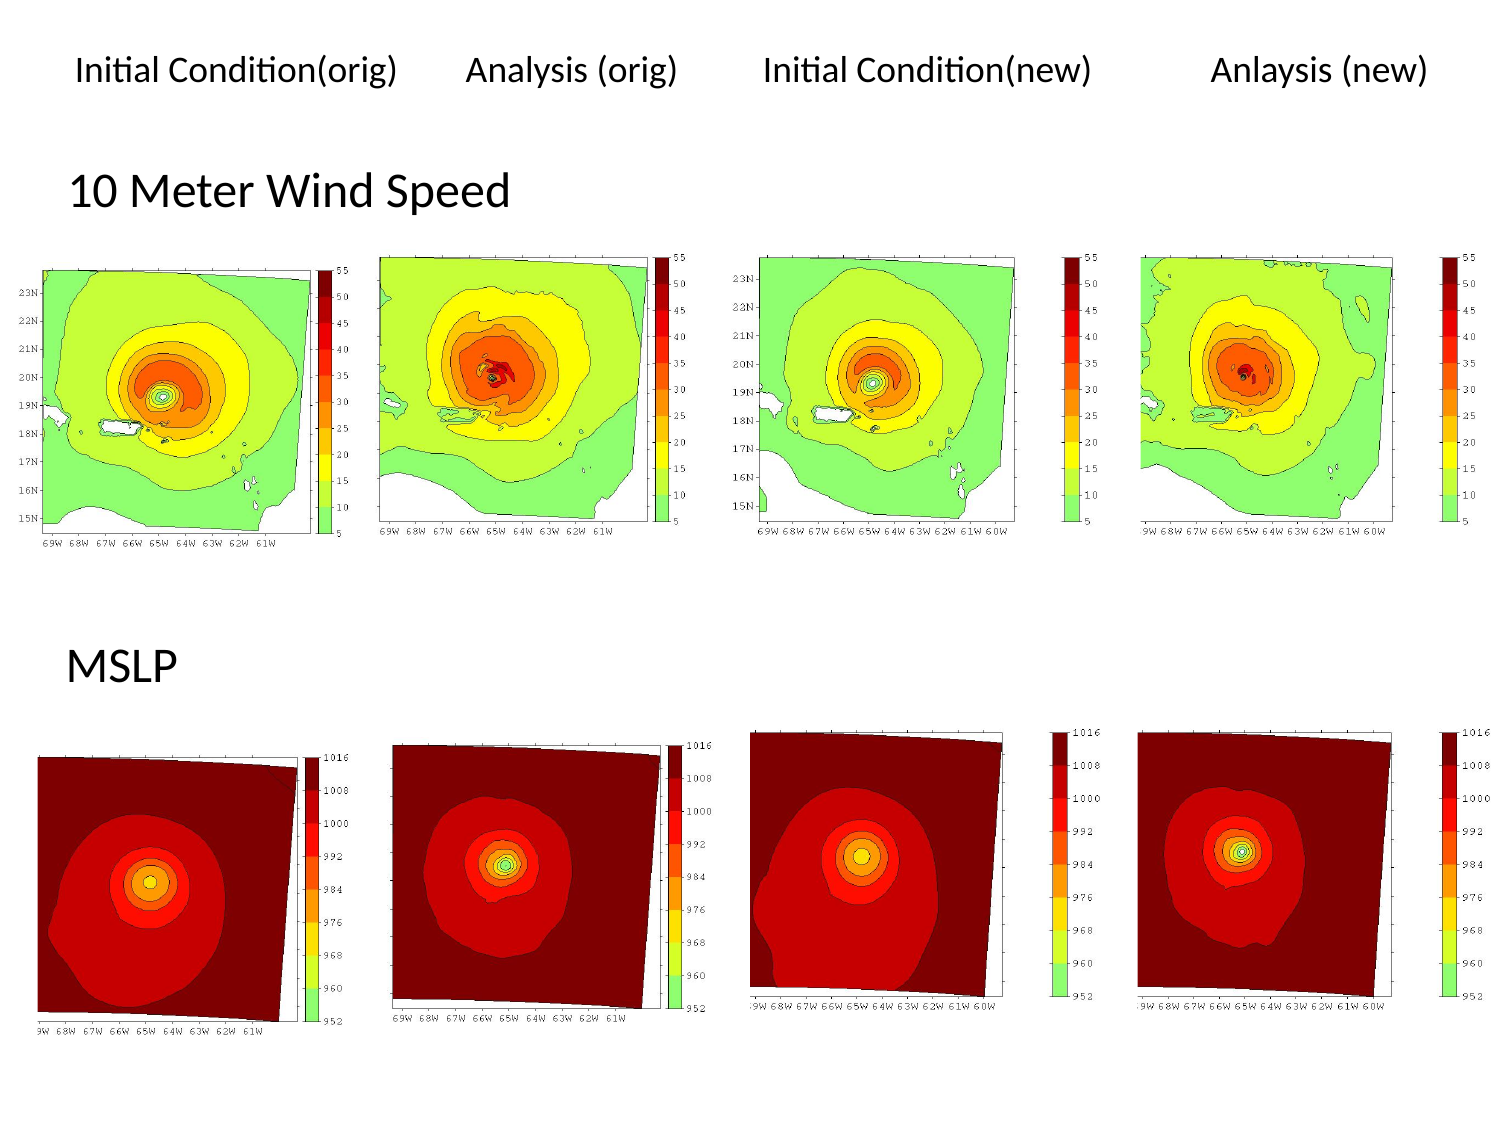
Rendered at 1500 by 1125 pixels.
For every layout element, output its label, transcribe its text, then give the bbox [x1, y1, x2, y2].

picture [0, 262, 362, 555]
picture [387, 737, 720, 1030]
text_box MSLP [50, 624, 194, 700]
picture [37, 749, 357, 1042]
picture [749, 724, 1110, 1017]
text_box 10 Meter Wind Speed [52, 149, 527, 225]
picture [374, 249, 1123, 542]
picture [1137, 724, 1500, 1017]
picture [1140, 249, 1500, 542]
text_box Initial Condition(orig) Analysis (orig) Initial Condition(new) Anlaysis (new) [59, 37, 1446, 98]
